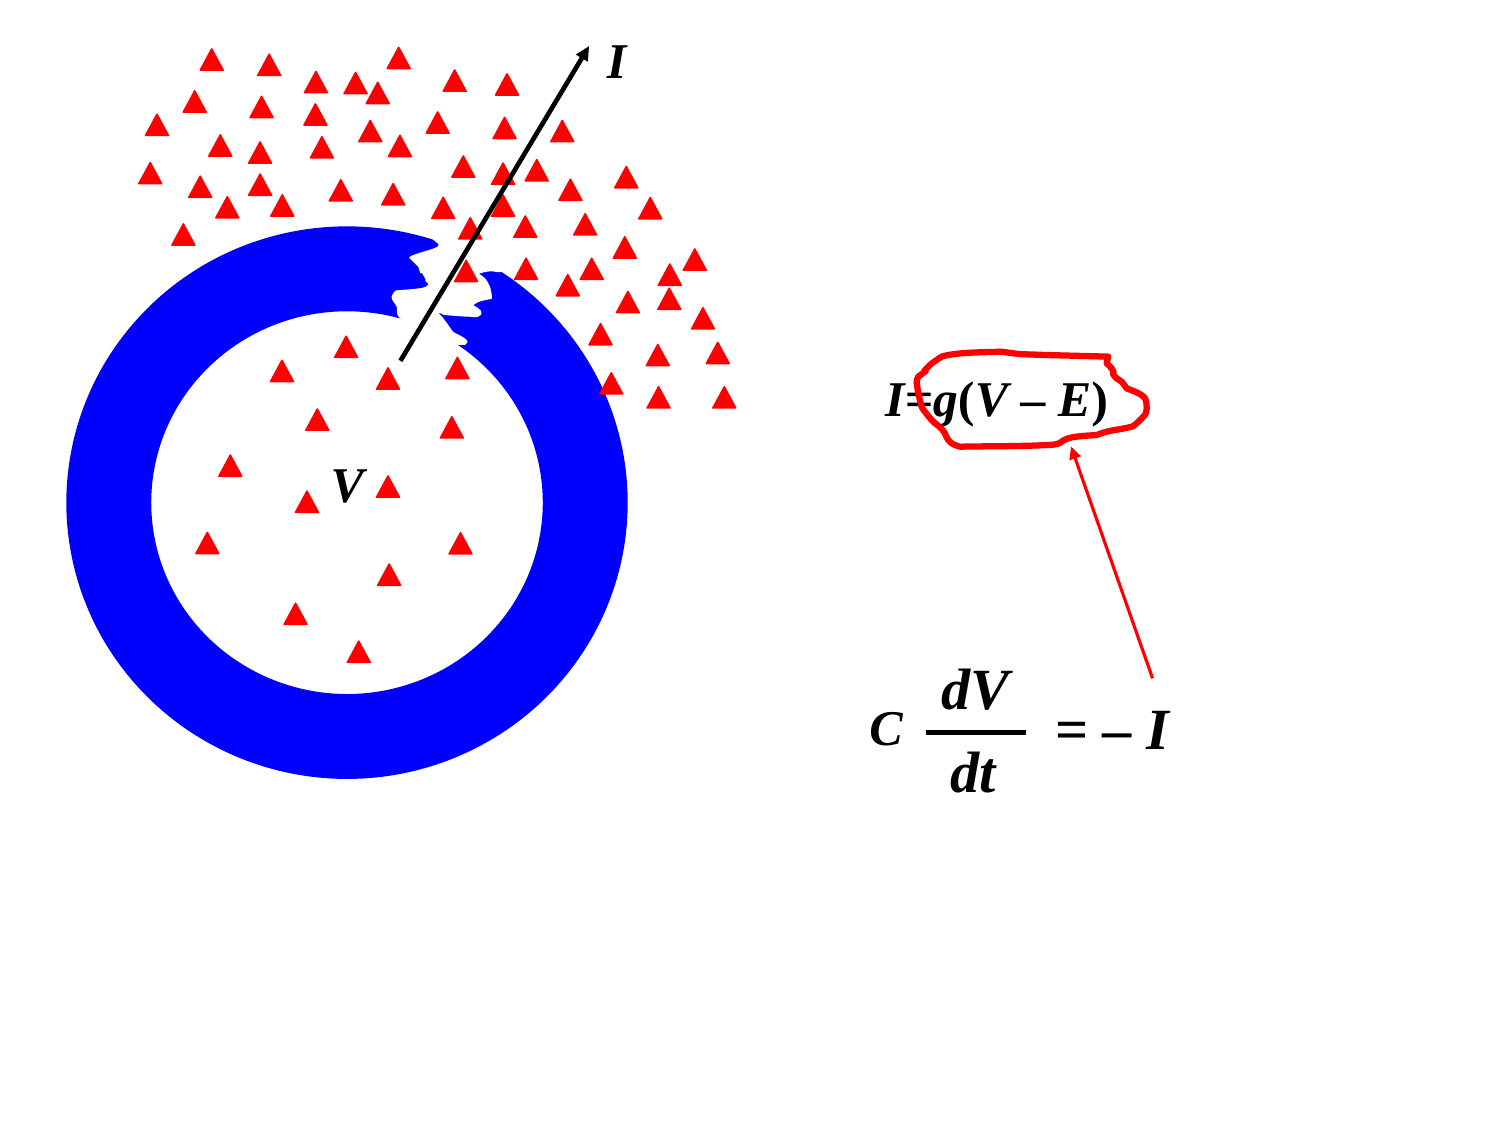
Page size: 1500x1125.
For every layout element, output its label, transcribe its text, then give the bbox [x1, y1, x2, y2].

text_box [171, 223, 195, 246]
text_box [145, 114, 169, 136]
text_box [295, 491, 315, 513]
text_box [614, 166, 638, 188]
text_box dV [926, 643, 1024, 729]
text_box [200, 48, 224, 71]
text_box [188, 176, 212, 198]
text_box [344, 72, 368, 94]
text_box [195, 532, 219, 554]
text_box [208, 134, 232, 157]
text_box [218, 455, 242, 477]
text_box [381, 183, 395, 205]
text_box [270, 360, 294, 382]
text_box [329, 179, 353, 201]
text_box dt [935, 726, 1011, 731]
text_box [248, 174, 272, 196]
text_box [379, 475, 400, 498]
text_box [376, 367, 400, 390]
text_box [440, 416, 464, 438]
text_box V [315, 445, 379, 520]
text_box [594, 262, 604, 280]
text_box C [854, 688, 918, 764]
text_box [304, 71, 328, 93]
text_box = – I [1040, 683, 1185, 769]
text_box I=g(V – E) [870, 179, 1123, 495]
text_box [270, 194, 294, 217]
text_box dt [935, 740, 1011, 811]
text_box [334, 336, 358, 358]
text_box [400, 45, 590, 362]
text_box [712, 386, 736, 408]
text_box [250, 96, 274, 118]
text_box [1070, 446, 1153, 679]
text_box [599, 372, 623, 394]
text_box [657, 288, 681, 310]
text_box I [592, 21, 642, 97]
text_box [305, 409, 329, 431]
text_box [445, 369, 469, 379]
text_box [646, 344, 670, 366]
text_box [358, 120, 382, 142]
text_box [387, 54, 395, 69]
text_box [310, 136, 334, 158]
text_box [916, 351, 1147, 447]
text_box [215, 196, 239, 218]
text_box [613, 236, 637, 259]
text_box [377, 564, 401, 586]
text_box [183, 90, 207, 113]
text_box [691, 307, 715, 329]
text_box [248, 141, 272, 164]
text_box [647, 386, 671, 408]
text_box [303, 103, 327, 126]
text_box [683, 248, 707, 271]
text_box [284, 603, 308, 625]
text_box [616, 291, 640, 313]
text_box [138, 162, 162, 184]
text_box [388, 144, 395, 157]
text_box [449, 532, 472, 554]
text_box [366, 82, 390, 104]
text_box [108, 268, 586, 737]
text_box [638, 197, 662, 219]
text_box [594, 323, 612, 345]
text_box [347, 641, 371, 663]
text_box [257, 54, 281, 76]
text_box [658, 264, 682, 286]
text_box [706, 342, 730, 364]
